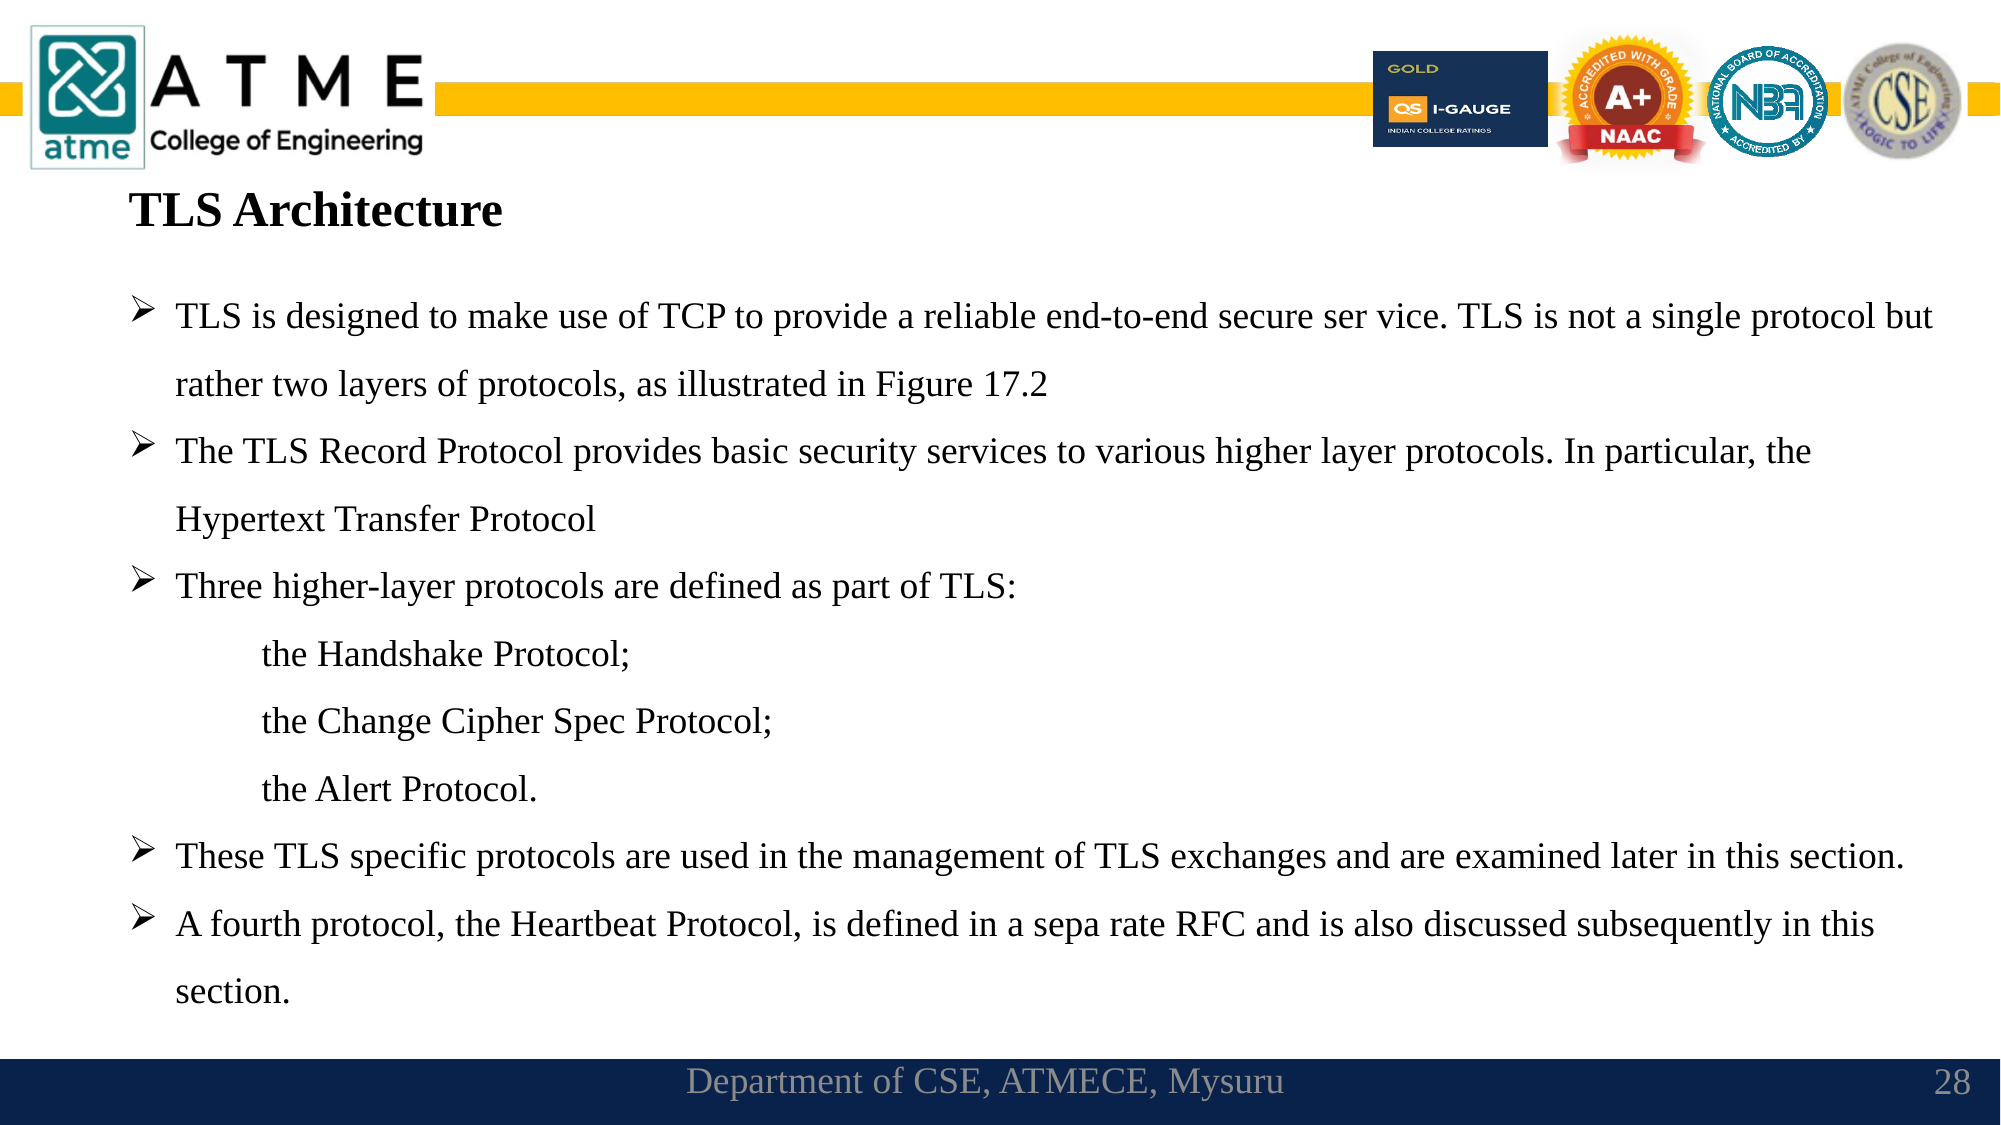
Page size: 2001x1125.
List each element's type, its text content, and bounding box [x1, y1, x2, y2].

slide_number 28 [1511, 1057, 1972, 1103]
picture [22, 15, 435, 178]
picture [1373, 20, 1828, 180]
picture [0, 1059, 2001, 1125]
text_box TLS is designed to make use of TCP to provide a reliable end-to-end secure ser vice. TLS is not a single protocol but rather two layers of protocols, as illustrated in Figure 17.2 The TLS Record Protocol provides basic security services to various higher layer protocols. In particular, the Hypertext Transfer Protocol Three higher-layer protocols are defined as part of TLS: the Handshake Protocol; the Change Cipher Spec Protocol; the Alert Protocol. These TLS specific protocols are used in the management of TLS exchanges and are examined later in this section. A fourth protocol, the Heartbeat Protocol, is defined in a sepa rate RFC and is also discussed subsequently in this section. [113, 261, 1962, 1019]
text_box TLS Architecture [113, 168, 1114, 244]
picture [1840, 26, 1968, 176]
footer Department of CSE, ATMECE, Mysuru [501, 1056, 1470, 1102]
